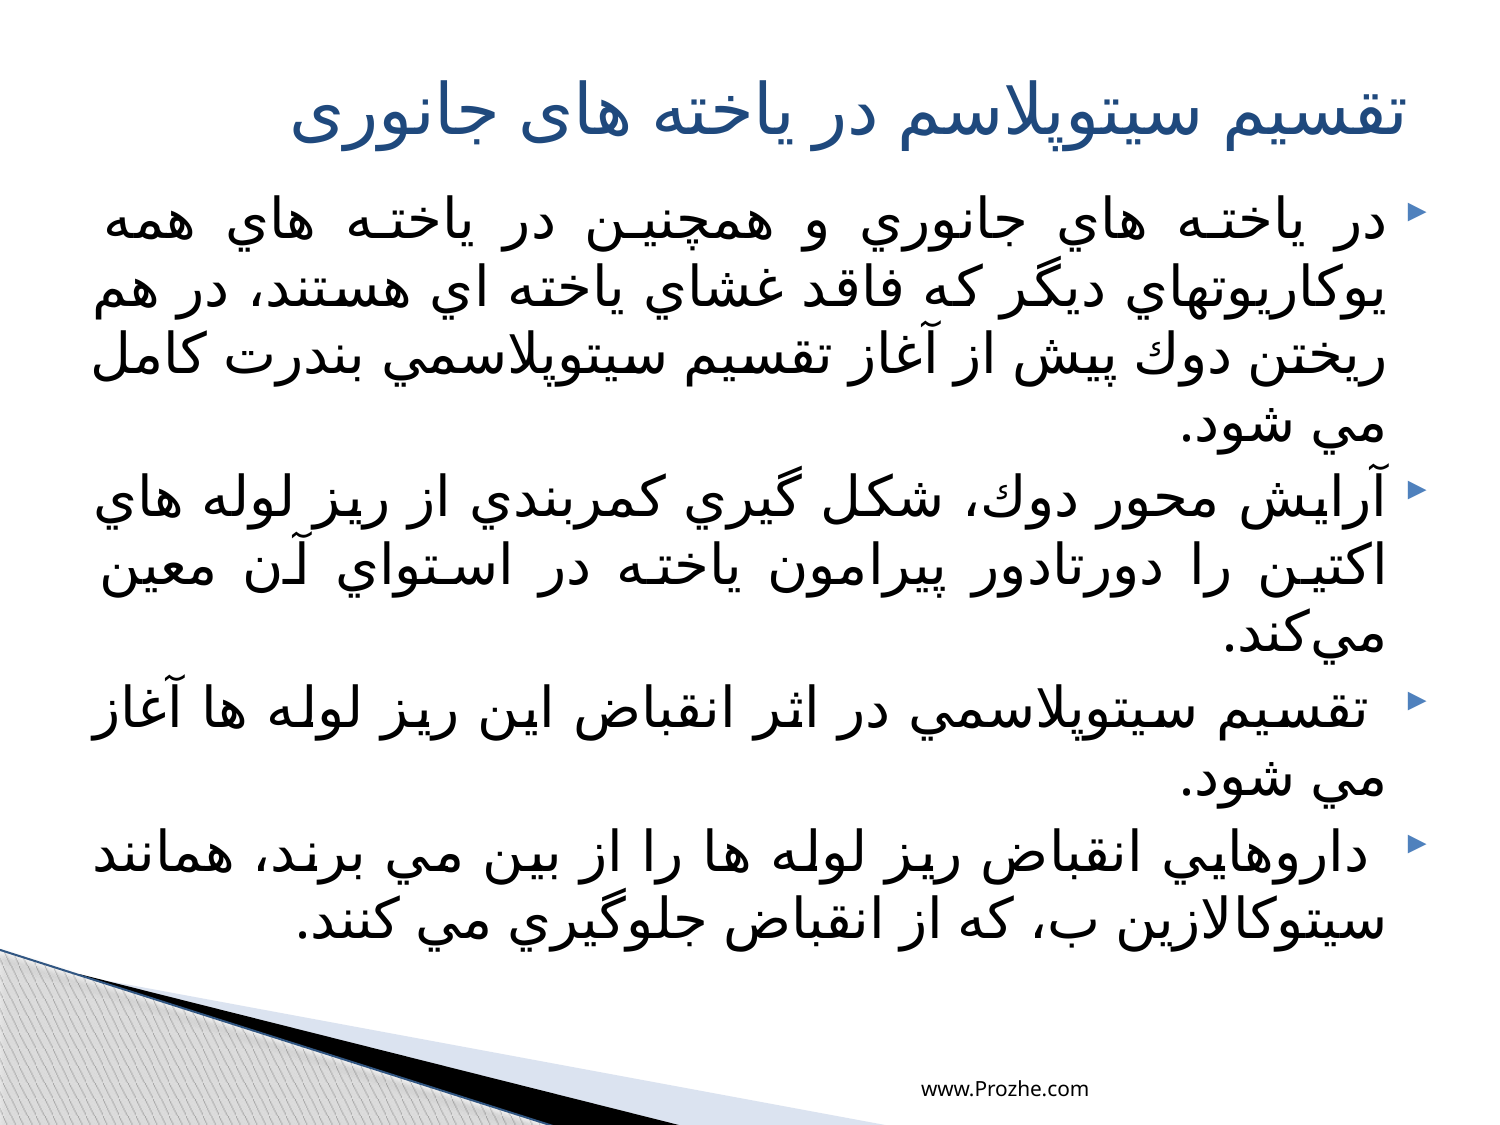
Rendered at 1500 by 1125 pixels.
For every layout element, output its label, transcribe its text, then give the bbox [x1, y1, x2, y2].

list در ياخته هاي جانوري و همچنين در ياخته هاي همه يوكاريوتهاي ديگر كه فاقد غشاي ياخته اي هستند، در هم ريختن دوك پيش از آغاز تقسيم سيتوپلاسمي بندرت كامل مي شود. آرايش محور دوك، شكل گيري كمربندي از ريز لوله هاي اكتين را دورتادور پيرامون ياخته در استواي آن معين مي‌كند. تقسيم سيتوپلاسمي در اثر انقباض اين ريز لوله ها آغاز مي شود. داروهايي انقباض ريز لوله ها را از بين مي برند، همانند سيتوكالازين ب، که از انقباض جلوگيري مي كنند. [75, 174, 1463, 900]
title تقسیم سیتوپلاسم در یاخته های جانوری [75, 24, 1425, 188]
footer www.Prozhe.com [718, 1051, 1105, 1112]
